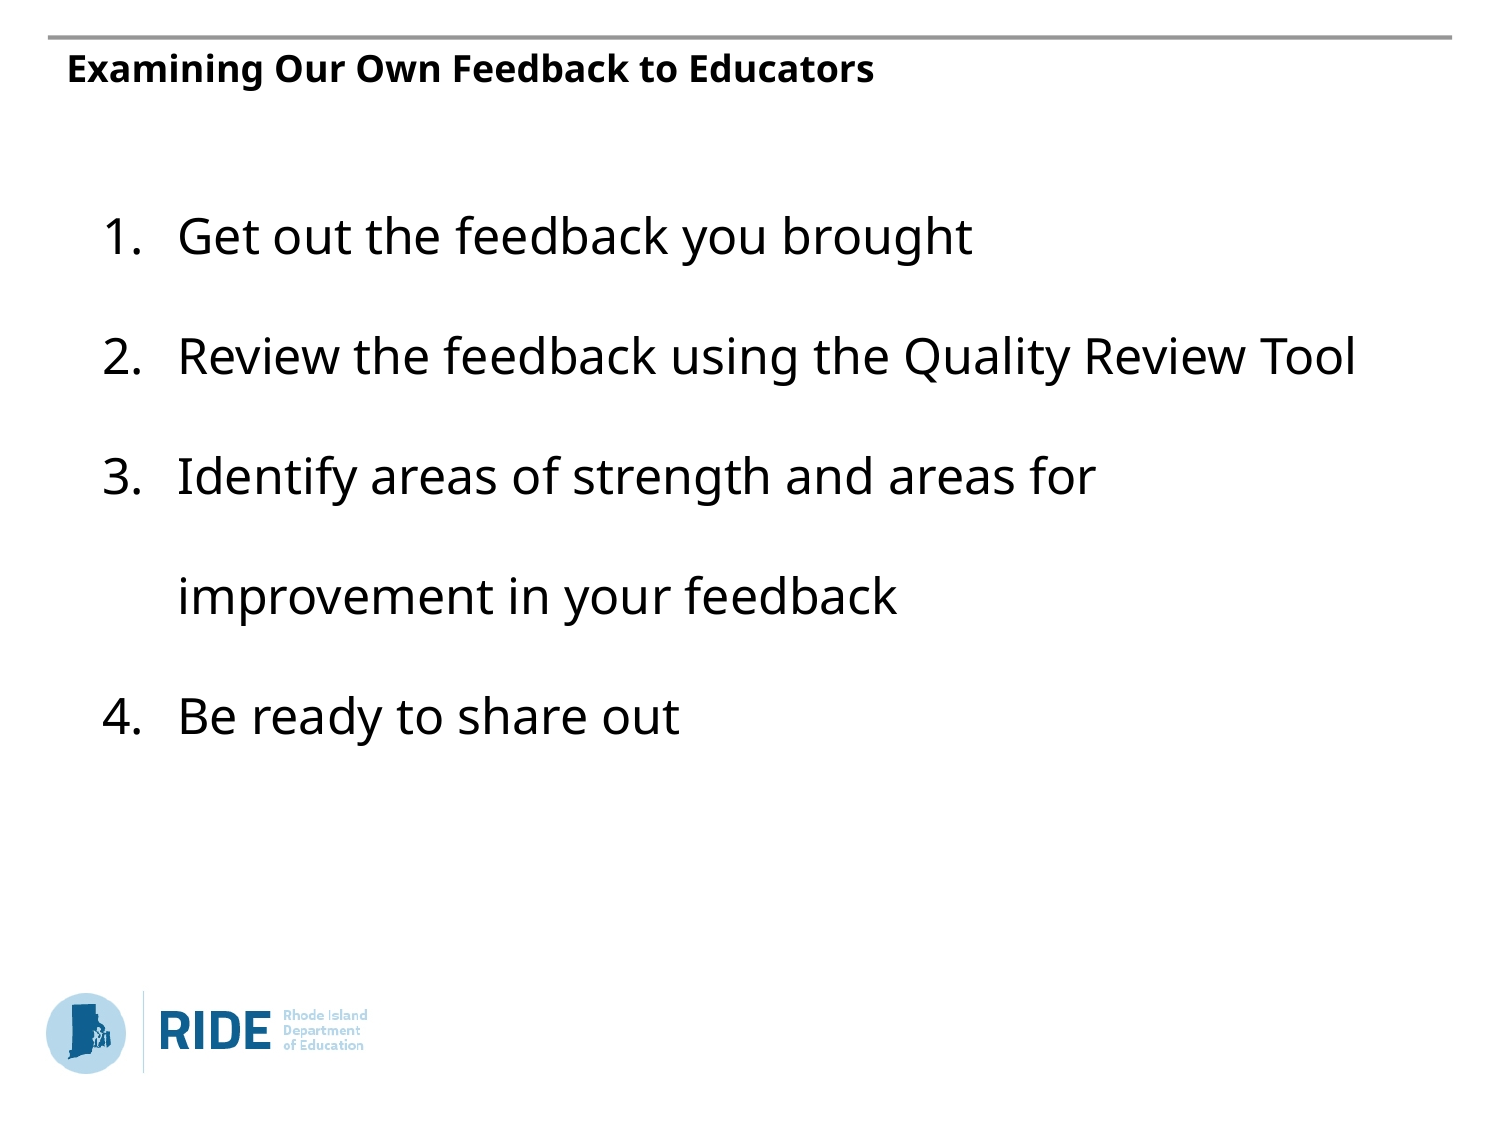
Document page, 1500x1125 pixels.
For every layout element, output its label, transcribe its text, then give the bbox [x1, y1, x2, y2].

title Examining Our Own Feedback to Educators [51, 37, 1449, 176]
picture [37, 985, 413, 1079]
text_box Get out the feedback you brought Review the feedback using the Quality Review Tool Identify areas of strength and areas for improvement in your feedback Be ready to share out [87, 137, 1375, 853]
